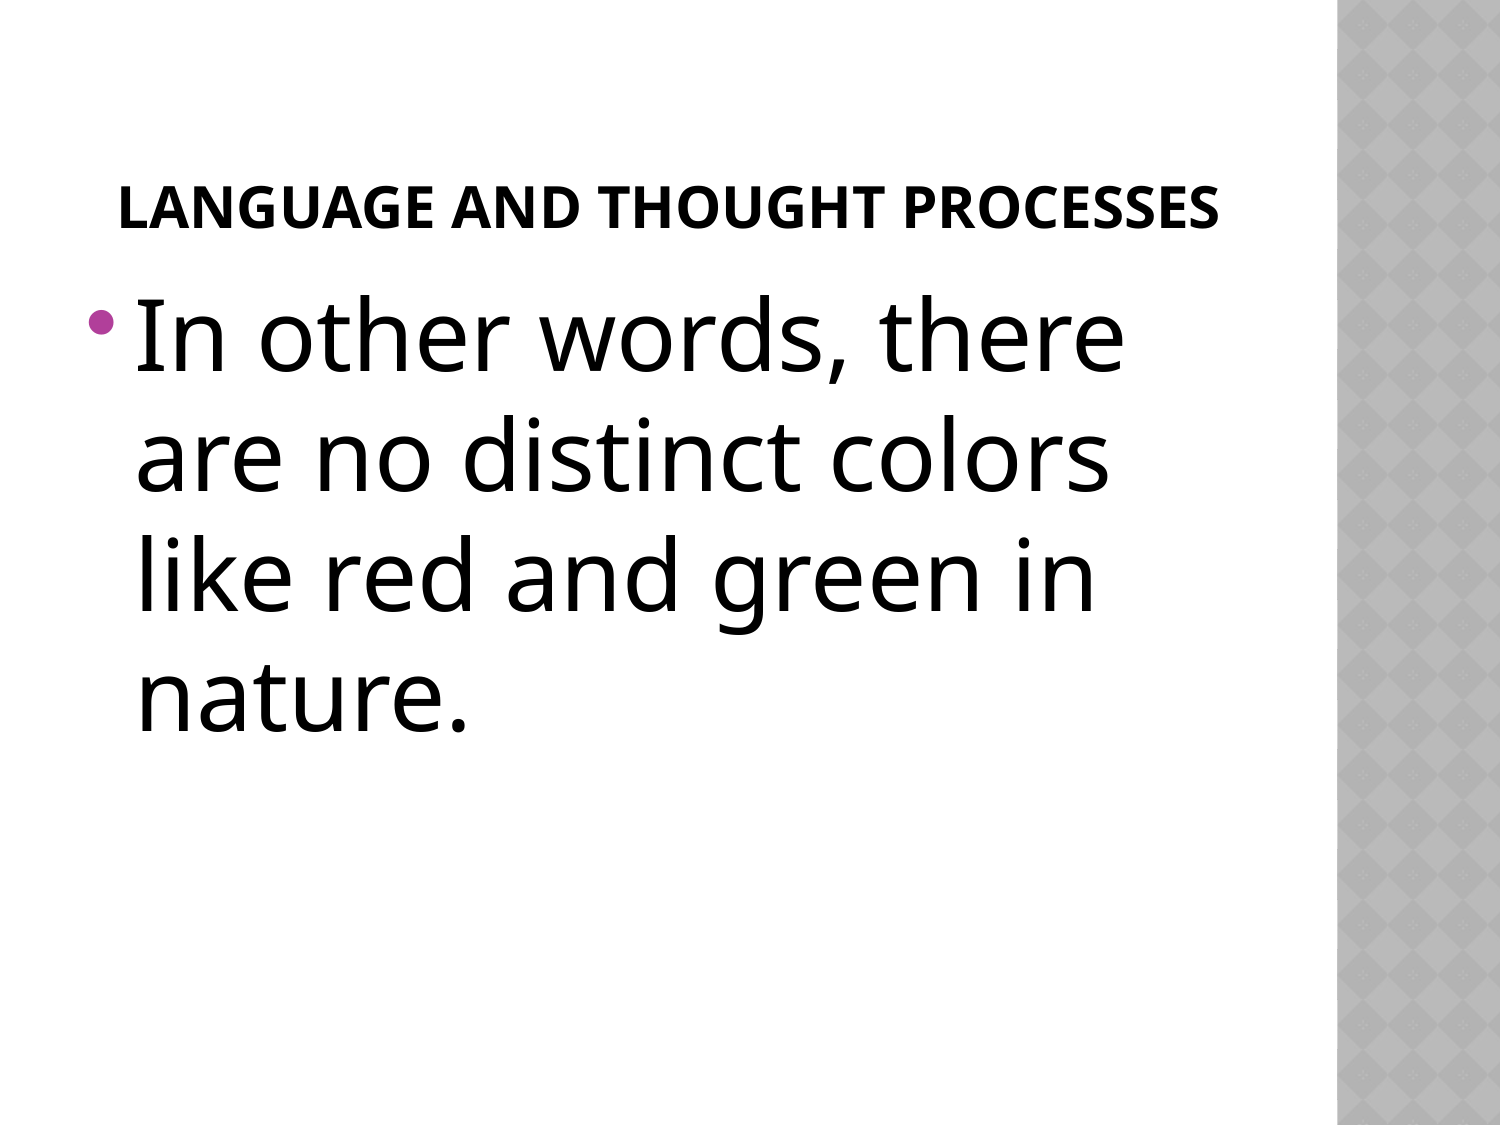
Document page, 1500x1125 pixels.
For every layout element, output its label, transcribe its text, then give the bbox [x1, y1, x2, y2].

title Language and thought processes [75, 52, 1263, 240]
list In other words, there are no distinct colors like red and green in nature. [75, 264, 1263, 1059]
